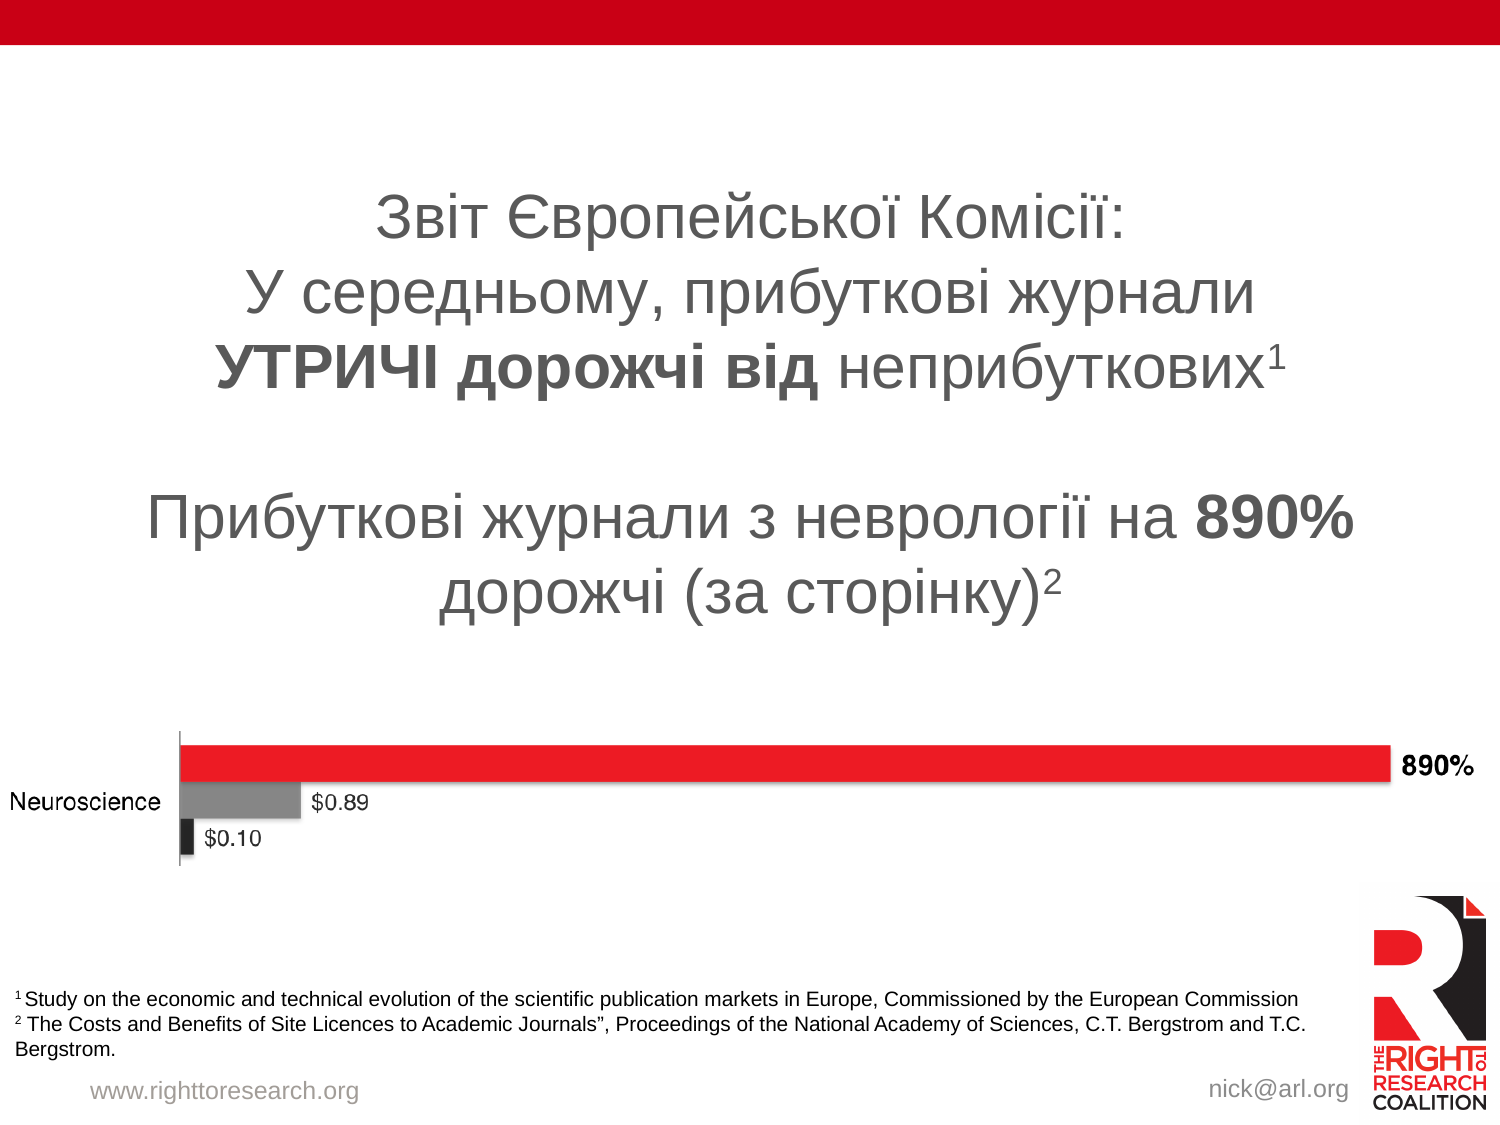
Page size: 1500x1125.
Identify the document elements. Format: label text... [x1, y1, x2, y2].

picture [1359, 882, 1500, 1125]
picture [0, 730, 1500, 866]
text_box 1 Study on the economic and technical evolution of the scientific publication markets in Europe, Commissioned by the European Commission 2 The Costs and Benefits of Site Licences to Academic Journals”, Proceedings of the National Academy of Sciences, C.T. Bergstrom and T.C. Bergstrom. [0, 977, 1367, 1068]
title Звіт Європейської Комісії: У середньому, прибуткові журнали УТРИЧІ дорожчі від неприбуткових1 Прибуткові журнали з неврології на 890% дорожчі (за сторінку)2 [41, 280, 1461, 522]
footer www.righttoresearch.org [75, 1068, 550, 1112]
